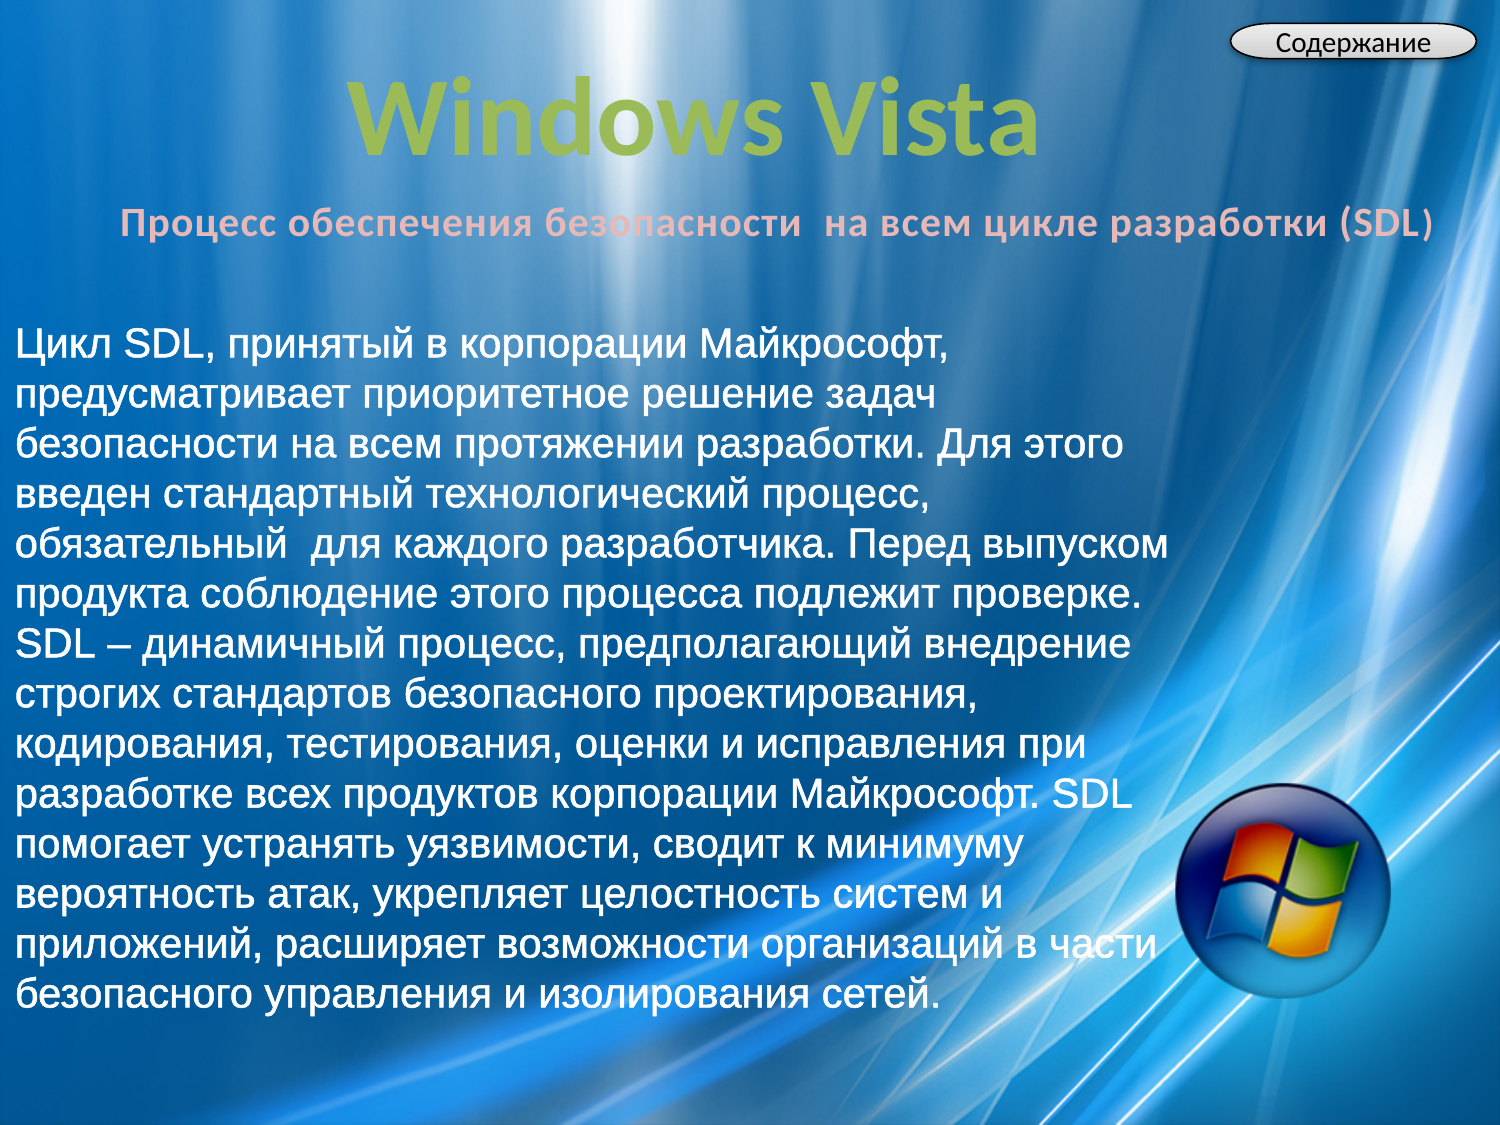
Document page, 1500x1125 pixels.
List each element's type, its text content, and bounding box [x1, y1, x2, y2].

text_box Содержание [1229, 22, 1478, 60]
picture [0, 0, 1500, 1125]
text_box Процесс обеспечения безопасности на всем цикле разработки (SDL) [105, 187, 1500, 253]
text_box Windows Vista [331, 35, 1057, 185]
text_box Цикл SDL, принятый в корпорации Майкрософт, предусматривает приоритетное решение задач безопасности на всем протяжении разработки. Для этого введен стандартный технологический процесс, обязательный для каждого разработчика. Перед выпуском продукта соблюдение этого процесса подлежит проверке. SDL – динамичный процесс, предполагающий внедрение строгих стандартов безопасного проектирования, кодирования, тестирования, оценки и исправления при разработке всех продуктов корпорации Майкрософт. SDL помогает устранять уязвимости, сводит к минимуму вероятность атак, укрепляет целостность систем и приложений, расширяет возможности организаций в части безопасного управления и изолирования сетей. [0, 308, 1196, 1024]
